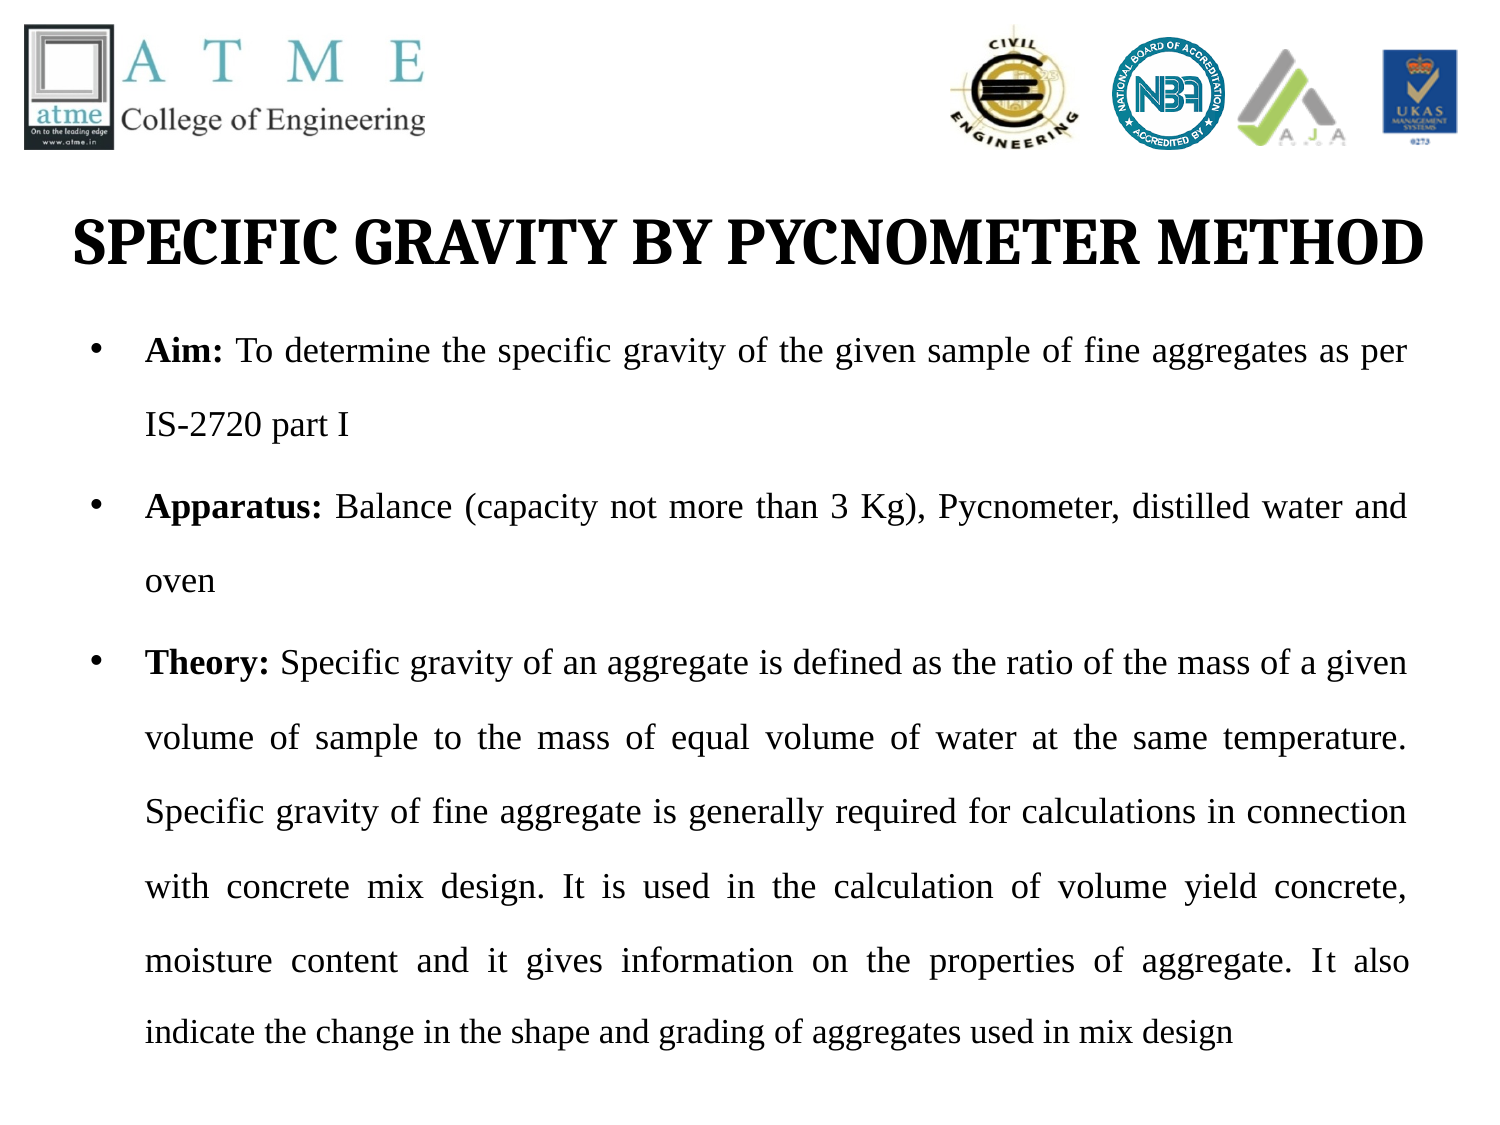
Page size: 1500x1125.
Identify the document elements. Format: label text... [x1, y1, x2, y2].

picture [1112, 37, 1213, 150]
picture [950, 24, 1080, 150]
list Aim: To determine the specific gravity of the given sample of fine aggregates as per IS-2720 part I Apparatus: Balance (capacity not more than 3 Kg), Pycnometer, distilled water and oven Theory: Specific gravity of an aggregate is defined as the ratio of the mass of a given volume of sample to the mass of equal volume of water at the same temperature. Specific gravity of fine aggregate is generally required for calculations in connection with concrete mix design. It is used in the calculation of volume yield concrete, moisture content and it gives information on the properties of aggregate. It also indicate the change in the shape and grading of aggregates used in mix design [75, 287, 1425, 1063]
picture [24, 24, 425, 150]
picture [1237, 49, 1458, 146]
picture [1209, 103, 1218, 120]
picture [1179, 37, 1225, 79]
title SPECIFIC GRAVITY BY PYCNOMETER METHOD [0, 174, 1500, 300]
picture [1184, 109, 1225, 150]
